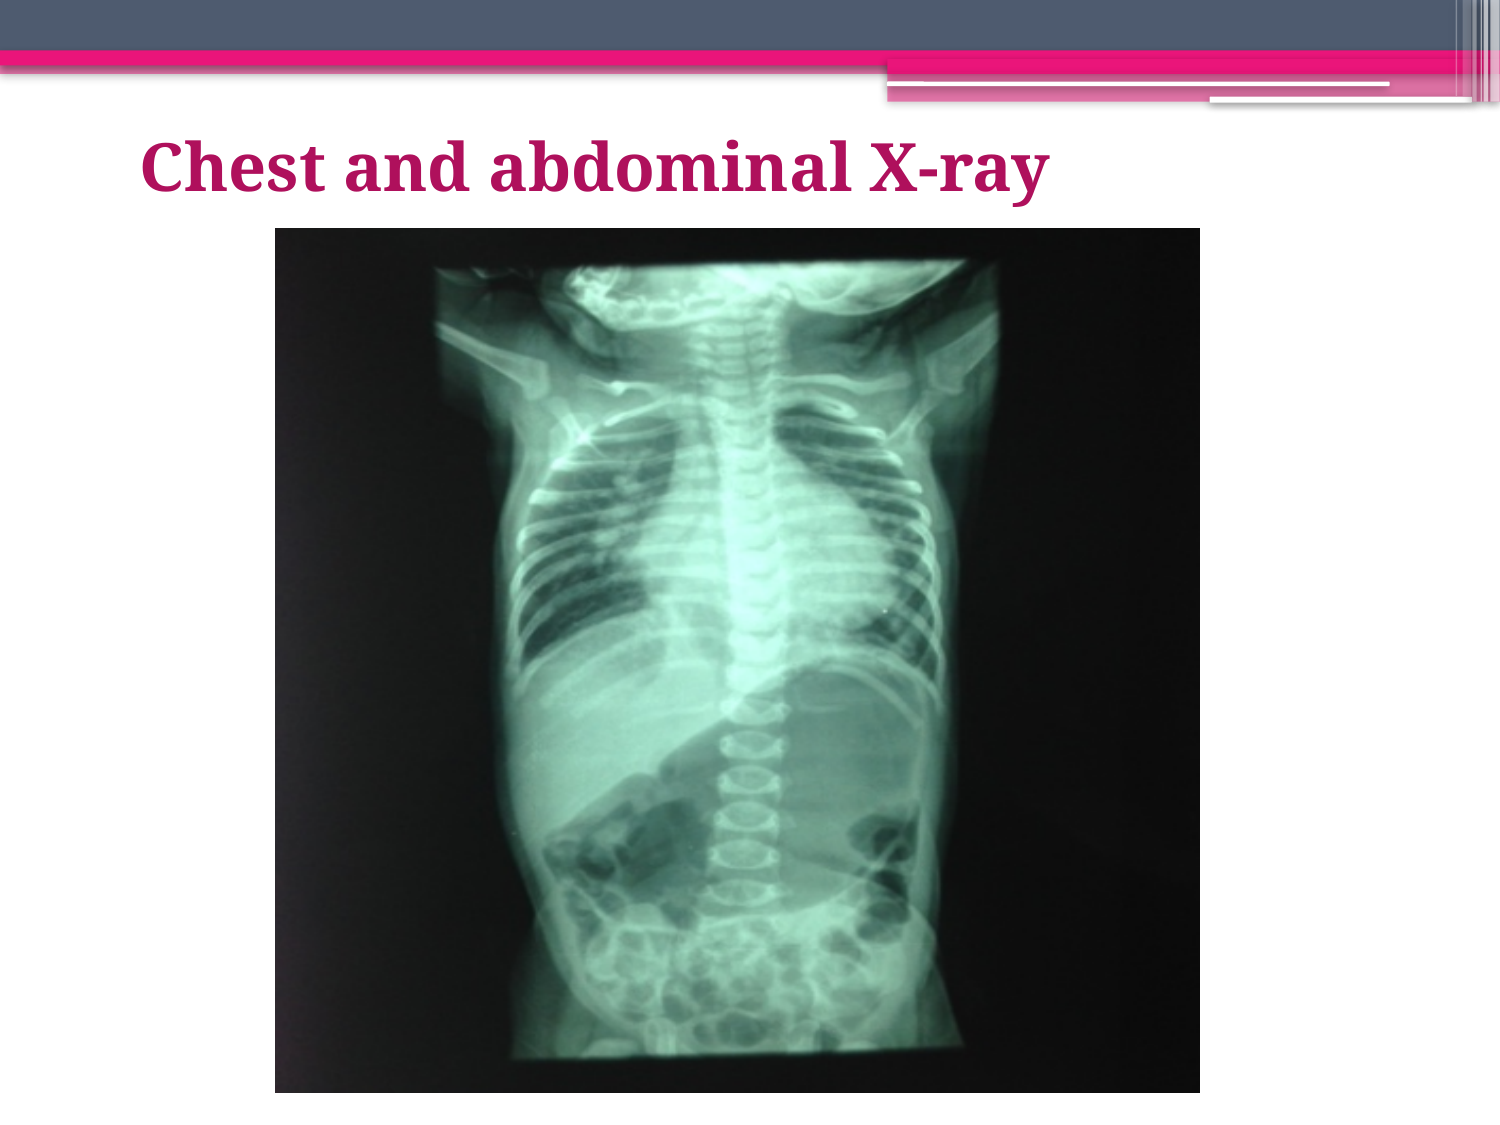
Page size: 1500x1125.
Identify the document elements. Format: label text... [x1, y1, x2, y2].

picture [274, 228, 1201, 1094]
text_box Chest and abdominal X-ray [125, 116, 1150, 212]
